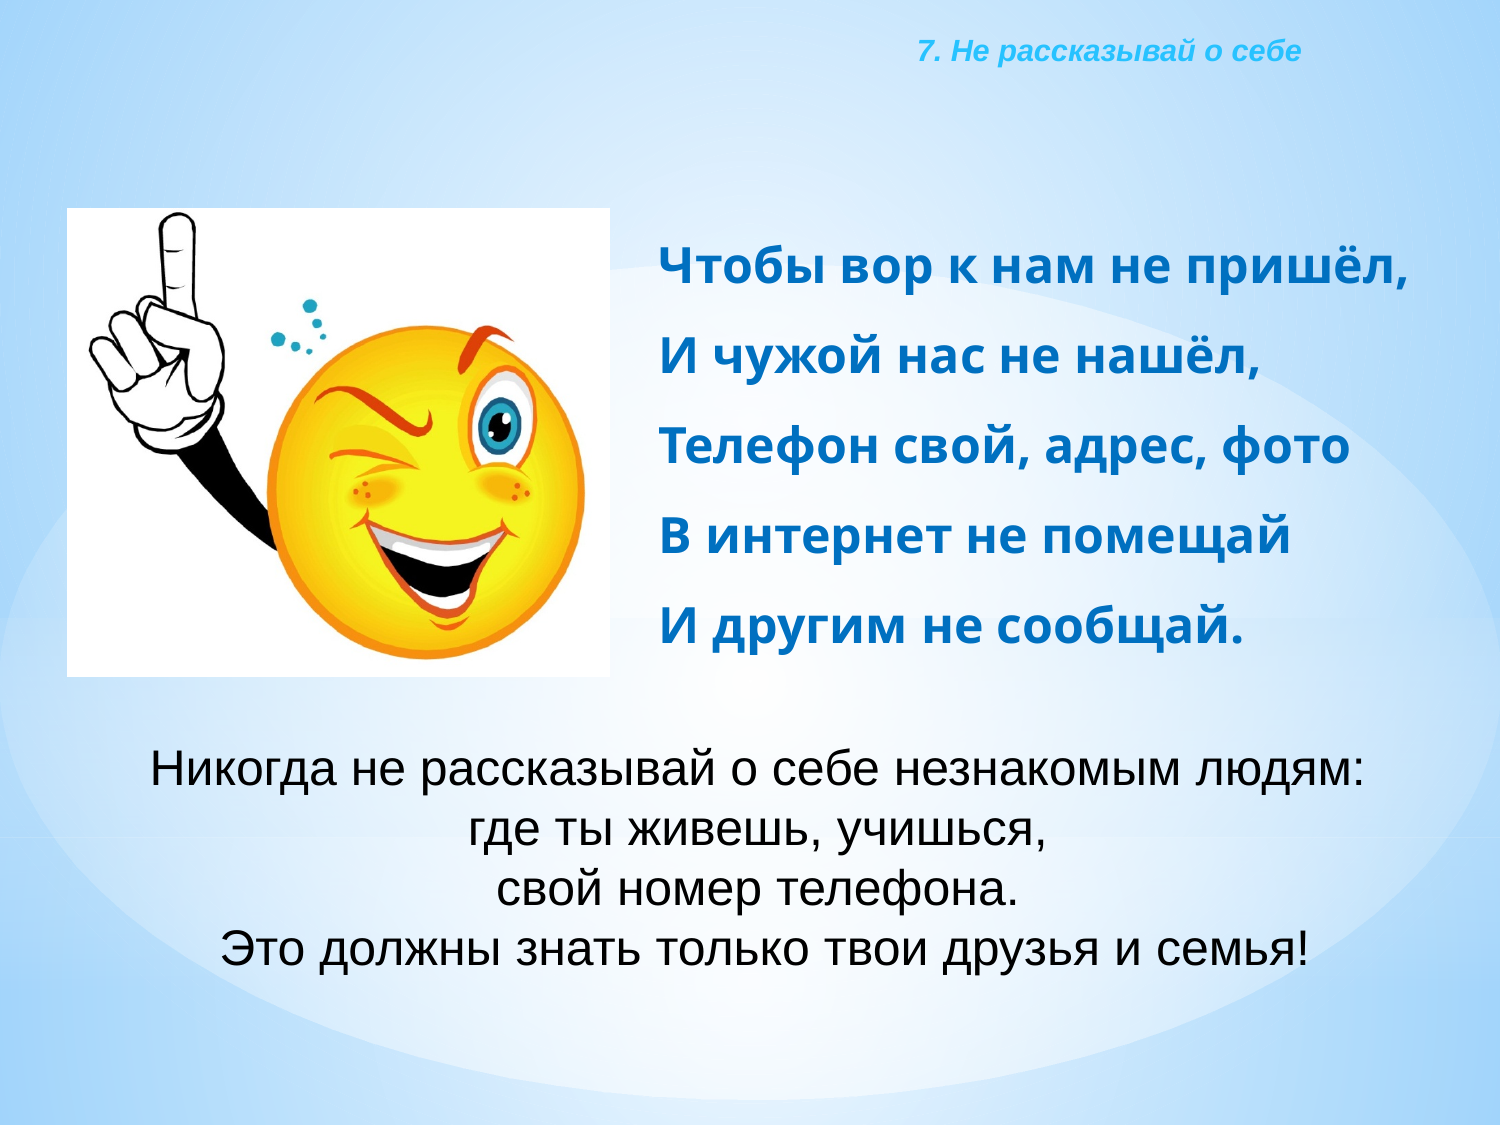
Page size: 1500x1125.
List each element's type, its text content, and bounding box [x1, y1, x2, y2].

list Чтобы вор к нам не пришёл, И чужой нас не нашёл, Телефон свой, адрес, фото В интернет не помещай И другим не сообщай. [584, 196, 1476, 704]
text_box Никогда не рассказывай о себе незнакомым людям: где ты живешь, учишься, свой номер телефона. Это должны знать только твои друзья и семья! [134, 727, 1396, 983]
picture [67, 207, 611, 678]
title 7. Не рассказывай о себе [70, 23, 1317, 206]
